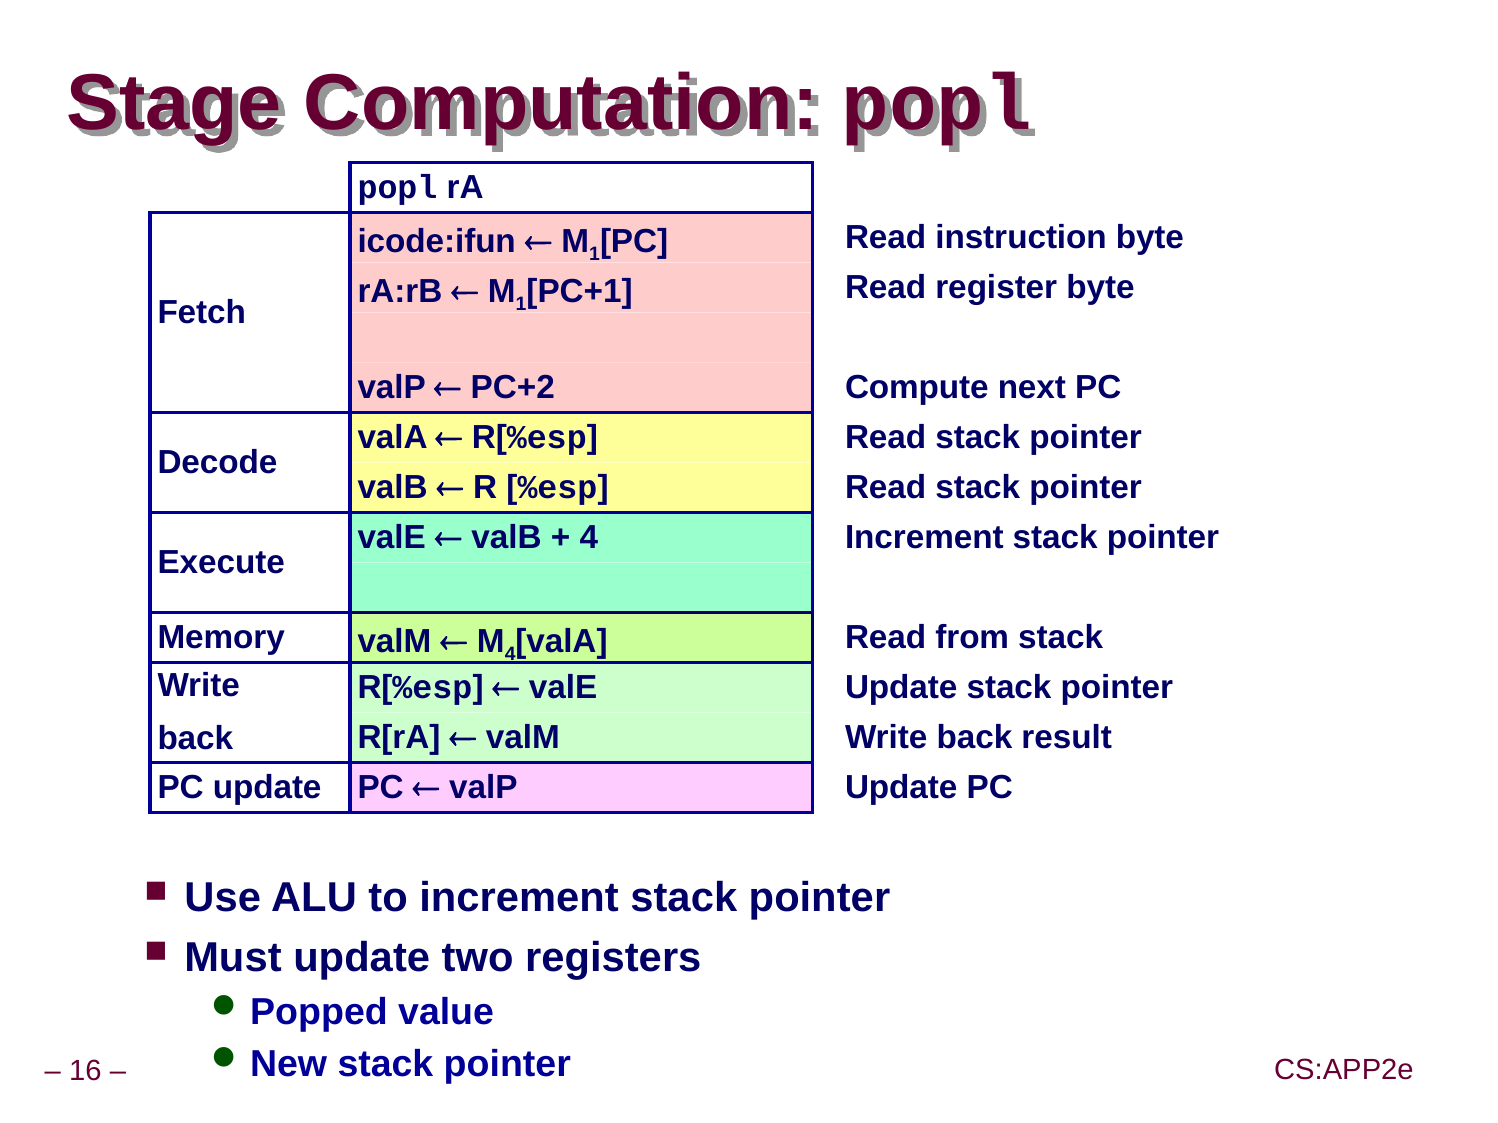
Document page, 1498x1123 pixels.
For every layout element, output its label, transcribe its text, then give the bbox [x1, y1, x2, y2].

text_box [149, 762, 1301, 813]
text_box popl rA [349, 162, 813, 210]
title Stage Computation: popl [66, 40, 1495, 169]
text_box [149, 212, 1301, 412]
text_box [149, 412, 1301, 512]
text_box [149, 662, 1301, 762]
list Use ALU to increment stack pointer Must update two registers Popped value New stack pointer [47, 862, 1409, 1056]
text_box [149, 612, 1301, 662]
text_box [149, 512, 1301, 612]
